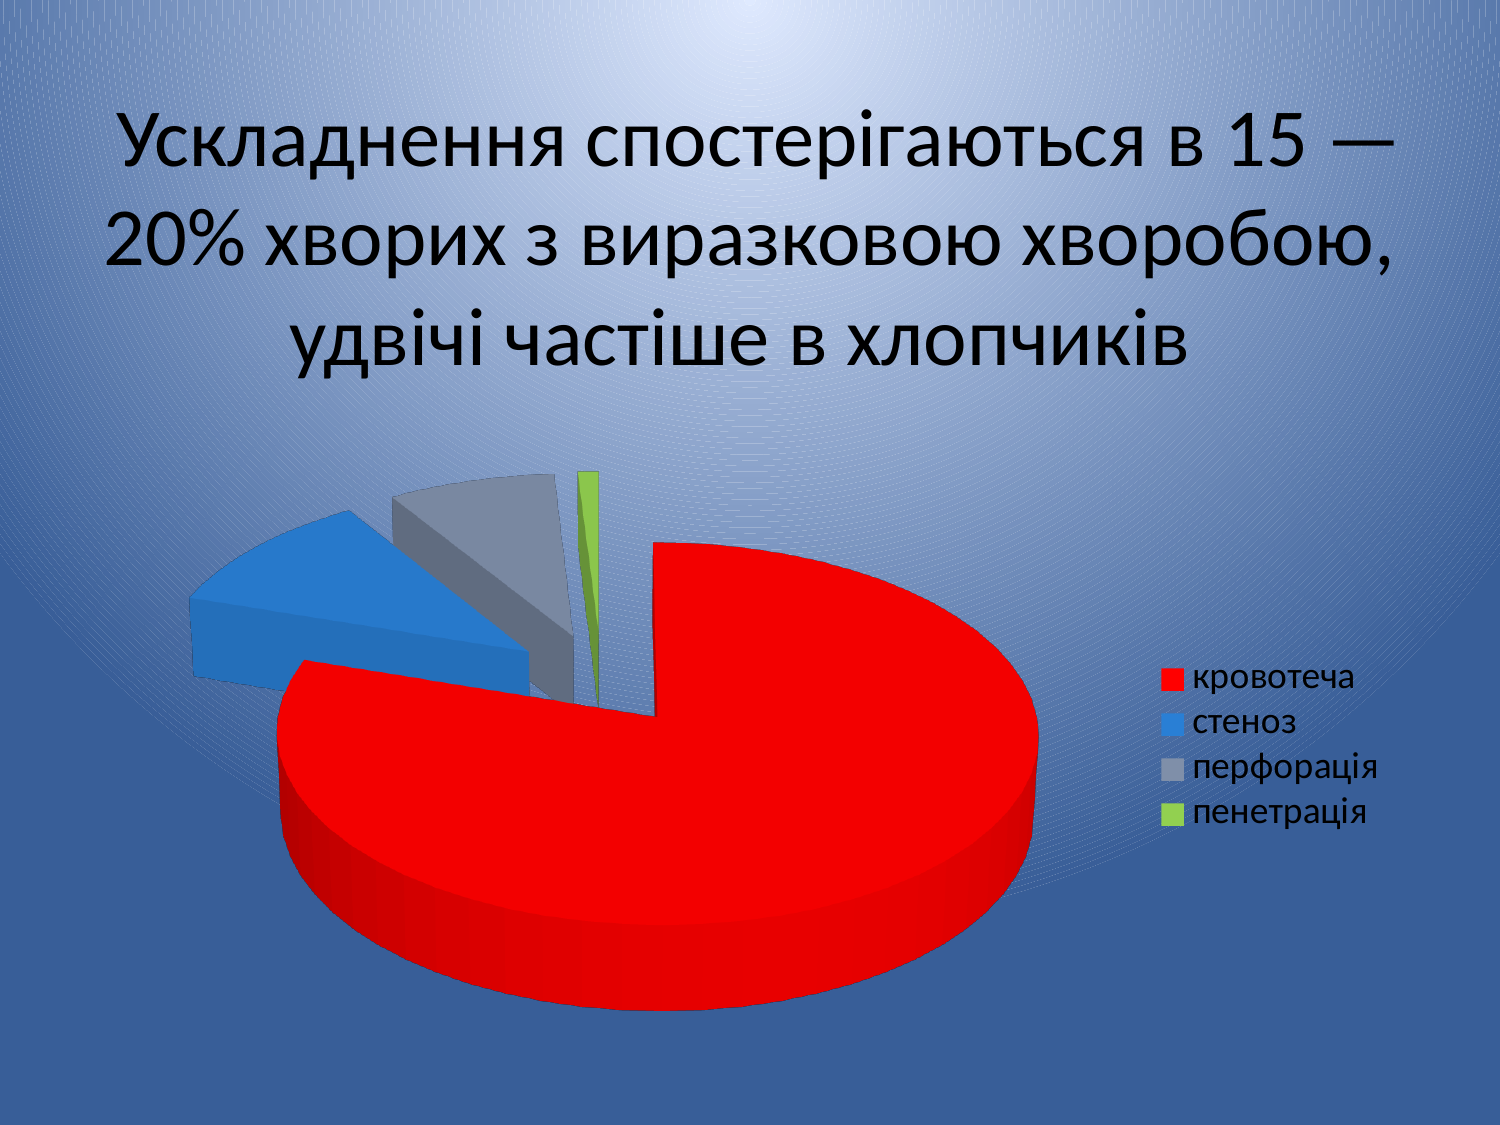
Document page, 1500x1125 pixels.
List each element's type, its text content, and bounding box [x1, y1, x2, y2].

chart [52, 371, 1404, 1124]
title Ускладнення спостерiгаються в 15 — 20% хворих з виразковою хворобою, удвiчi частiше в хлопчикiв [75, 45, 1425, 421]
